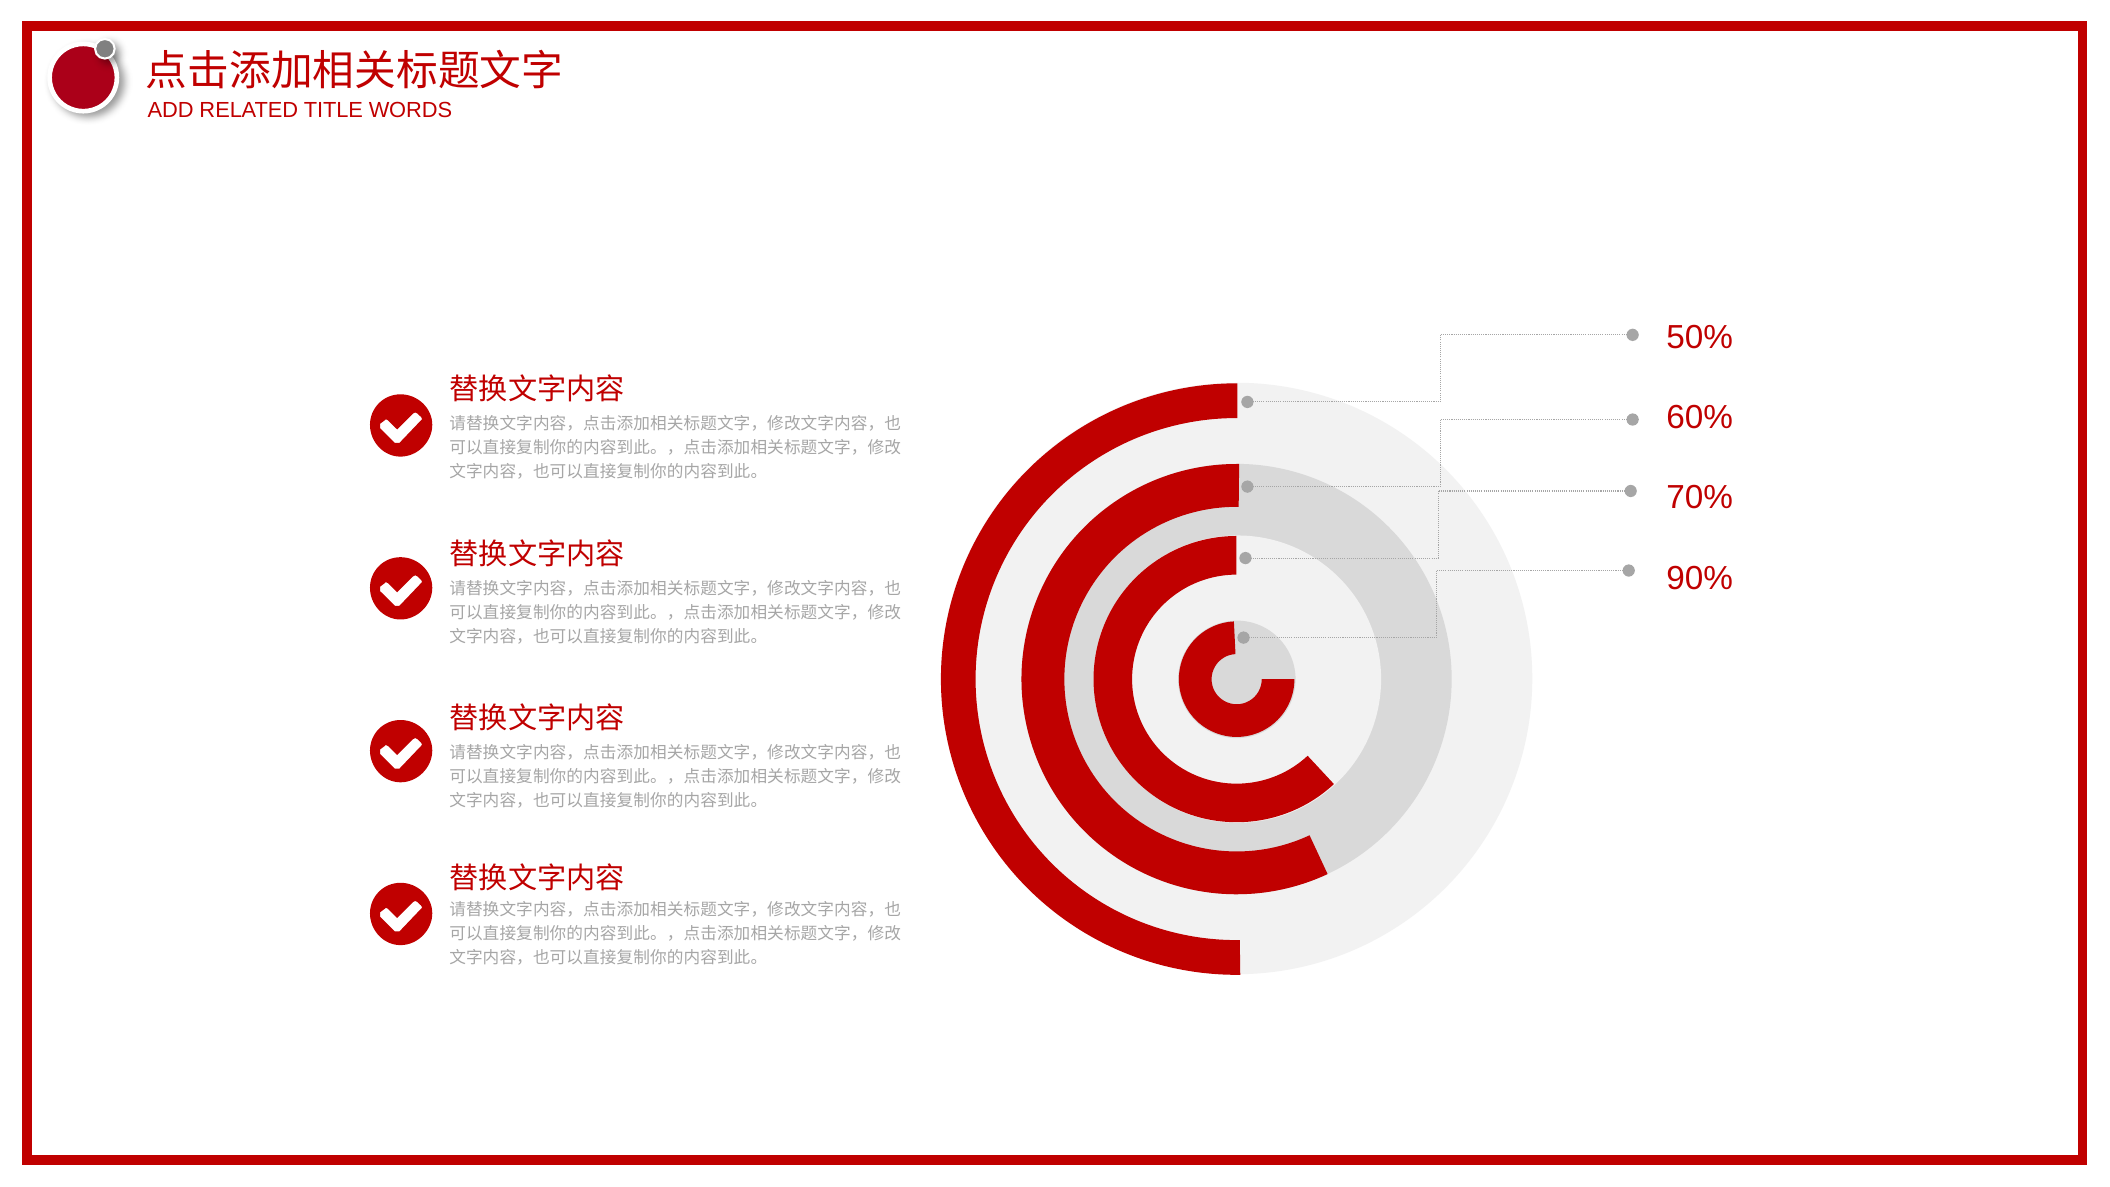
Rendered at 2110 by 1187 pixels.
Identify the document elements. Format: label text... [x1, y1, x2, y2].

text_box [369, 557, 433, 620]
text_box [369, 394, 433, 457]
text_box [939, 382, 1242, 976]
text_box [1243, 570, 1629, 638]
text_box 90% [1666, 547, 1734, 596]
text_box [977, 381, 1534, 976]
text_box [449, 528, 903, 645]
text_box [1247, 334, 1633, 402]
text_box ADD RELATED TITLE WORDS [147, 96, 453, 123]
text_box 点击添加相关标题文字 [145, 43, 564, 95]
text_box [1247, 419, 1633, 487]
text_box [1245, 490, 1631, 559]
text_box [1177, 620, 1296, 738]
text_box 50% [1666, 307, 1734, 356]
text_box [48, 42, 118, 113]
text_box [1092, 534, 1336, 824]
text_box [449, 852, 903, 968]
text_box [1066, 462, 1453, 875]
text_box [94, 37, 116, 60]
text_box [369, 882, 433, 946]
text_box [449, 692, 903, 811]
text_box [369, 720, 433, 783]
text_box [1020, 462, 1329, 896]
text_box 60% [1666, 387, 1734, 436]
text_box 70% [1666, 467, 1734, 516]
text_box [449, 363, 903, 482]
text_box [1134, 534, 1383, 814]
text_box [1180, 619, 1297, 740]
